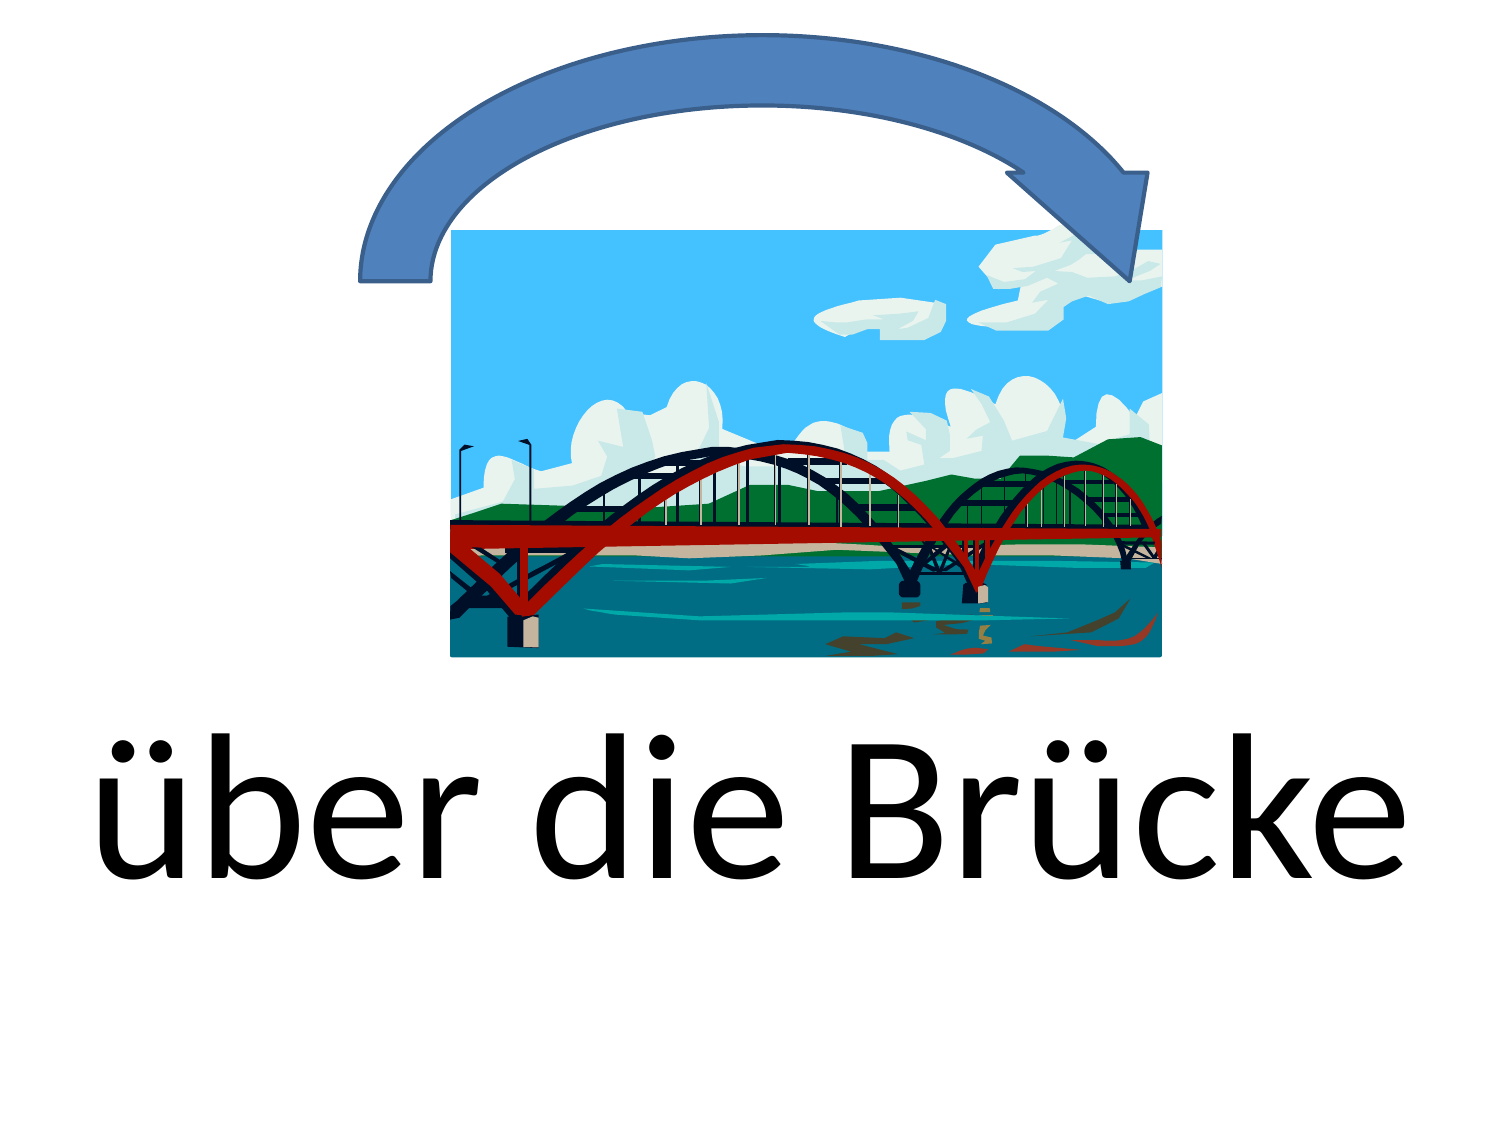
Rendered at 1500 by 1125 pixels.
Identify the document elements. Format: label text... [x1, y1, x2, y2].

text_box über die Brücke [0, 662, 1500, 928]
text_box [358, 33, 1150, 284]
picture [449, 224, 1163, 658]
